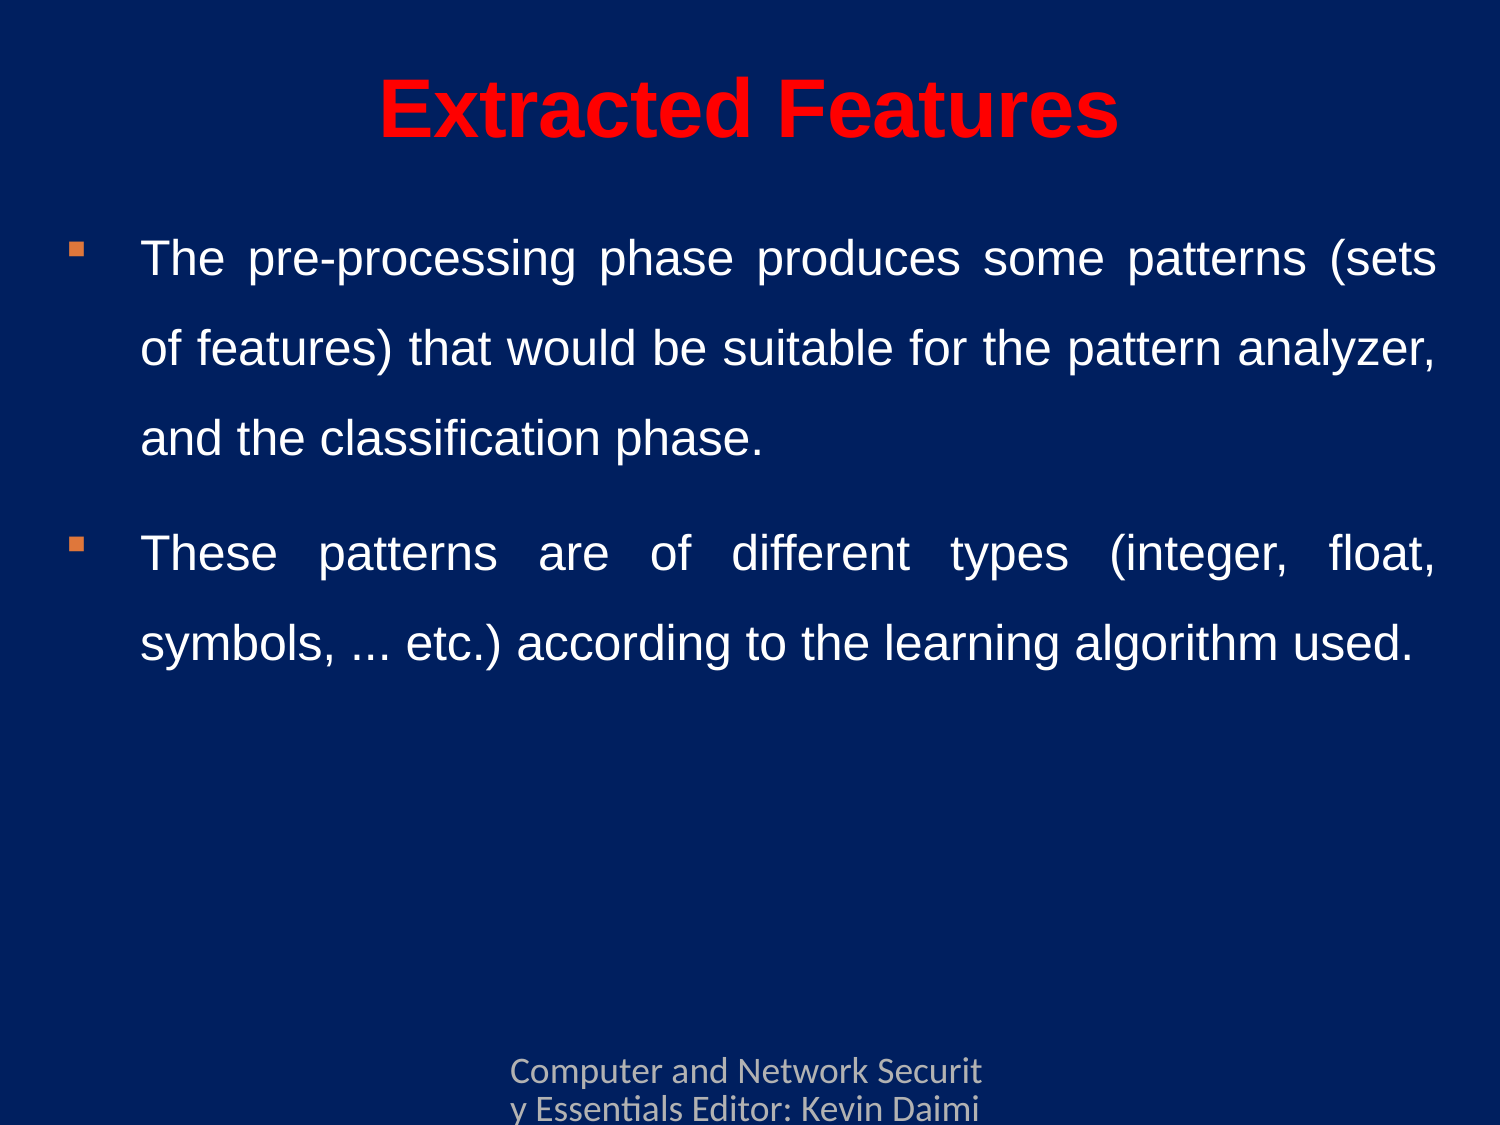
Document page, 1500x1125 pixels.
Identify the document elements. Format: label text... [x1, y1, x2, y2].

footer Computer and Network Security Essentials Editor: Kevin Daimi Associate Editors: Guillermo Francia, Levent Ertaul, Luis H. Encinas, Eman El-Sheikh Published by Springer [510, 1046, 990, 1103]
title Extracted Features [44, 53, 1456, 155]
list The pre-processing phase produces some patterns (sets of features) that would be suitable for the pattern analyzer, and the classification phase. These patterns are of different types (integer, float, symbols, ... etc.) according to the learning algorithm used. [62, 195, 1437, 664]
